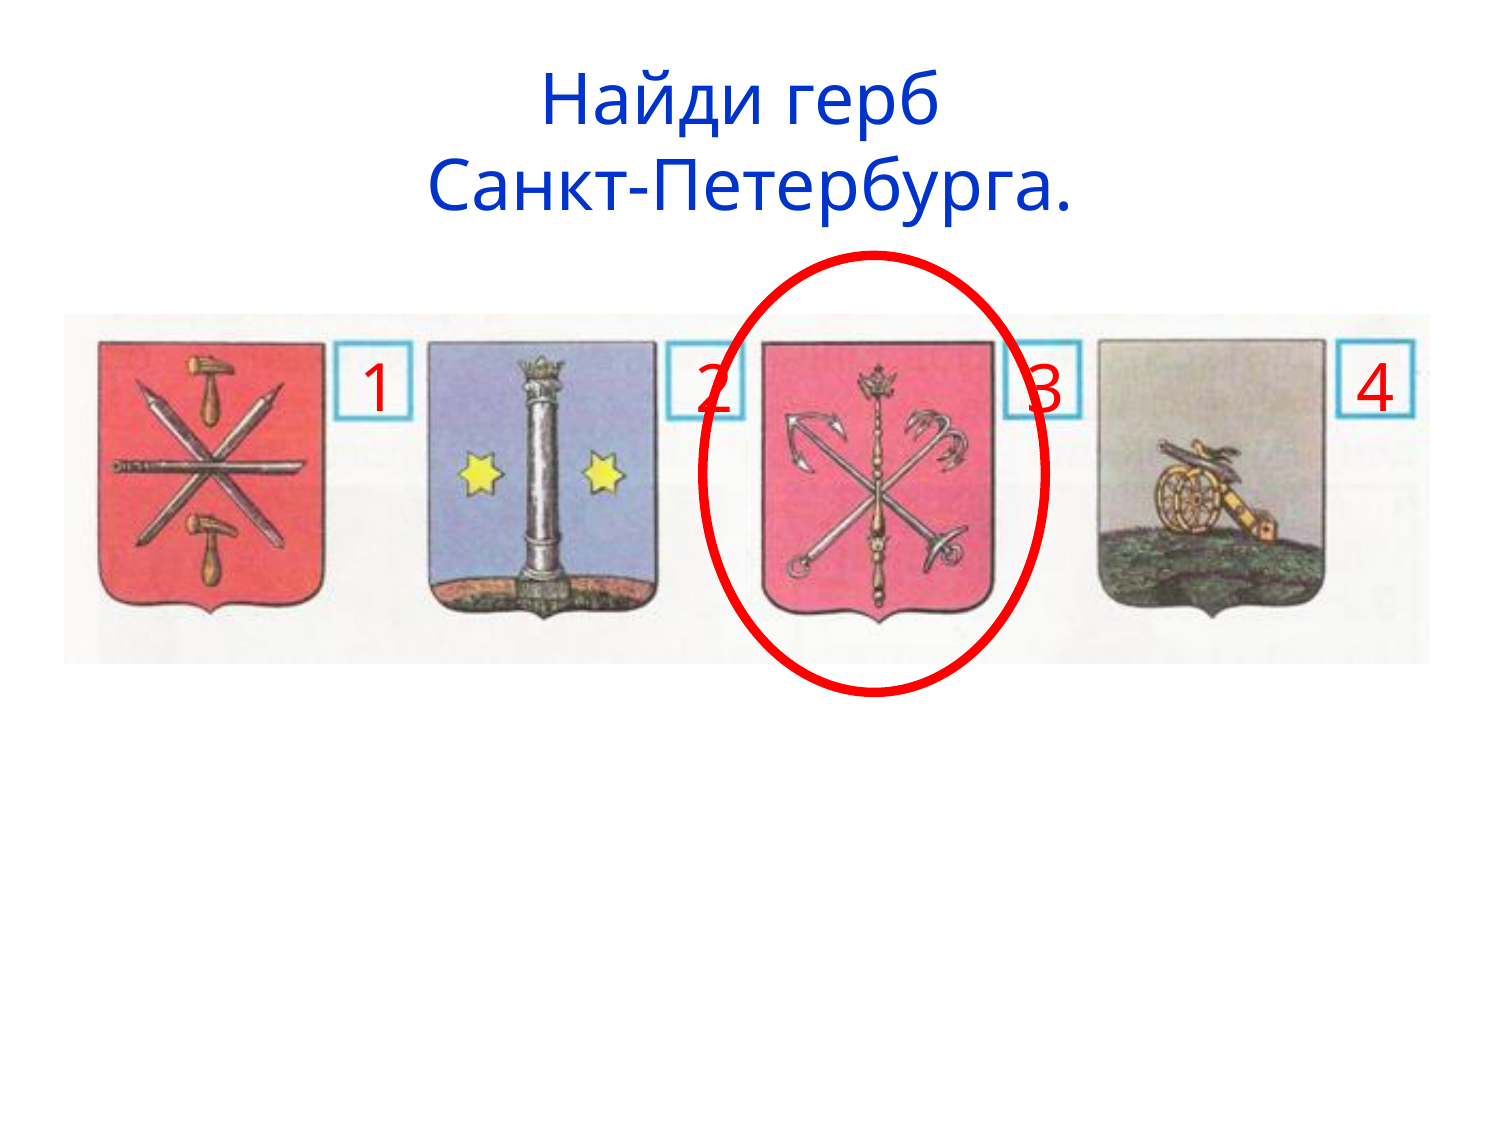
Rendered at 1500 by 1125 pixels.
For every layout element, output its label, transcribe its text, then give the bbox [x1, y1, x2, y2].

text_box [64, 314, 1430, 664]
text_box [756, 253, 992, 312]
title Найди герб Санкт-Петербурга. [75, 45, 1425, 233]
text_box [797, 672, 951, 695]
